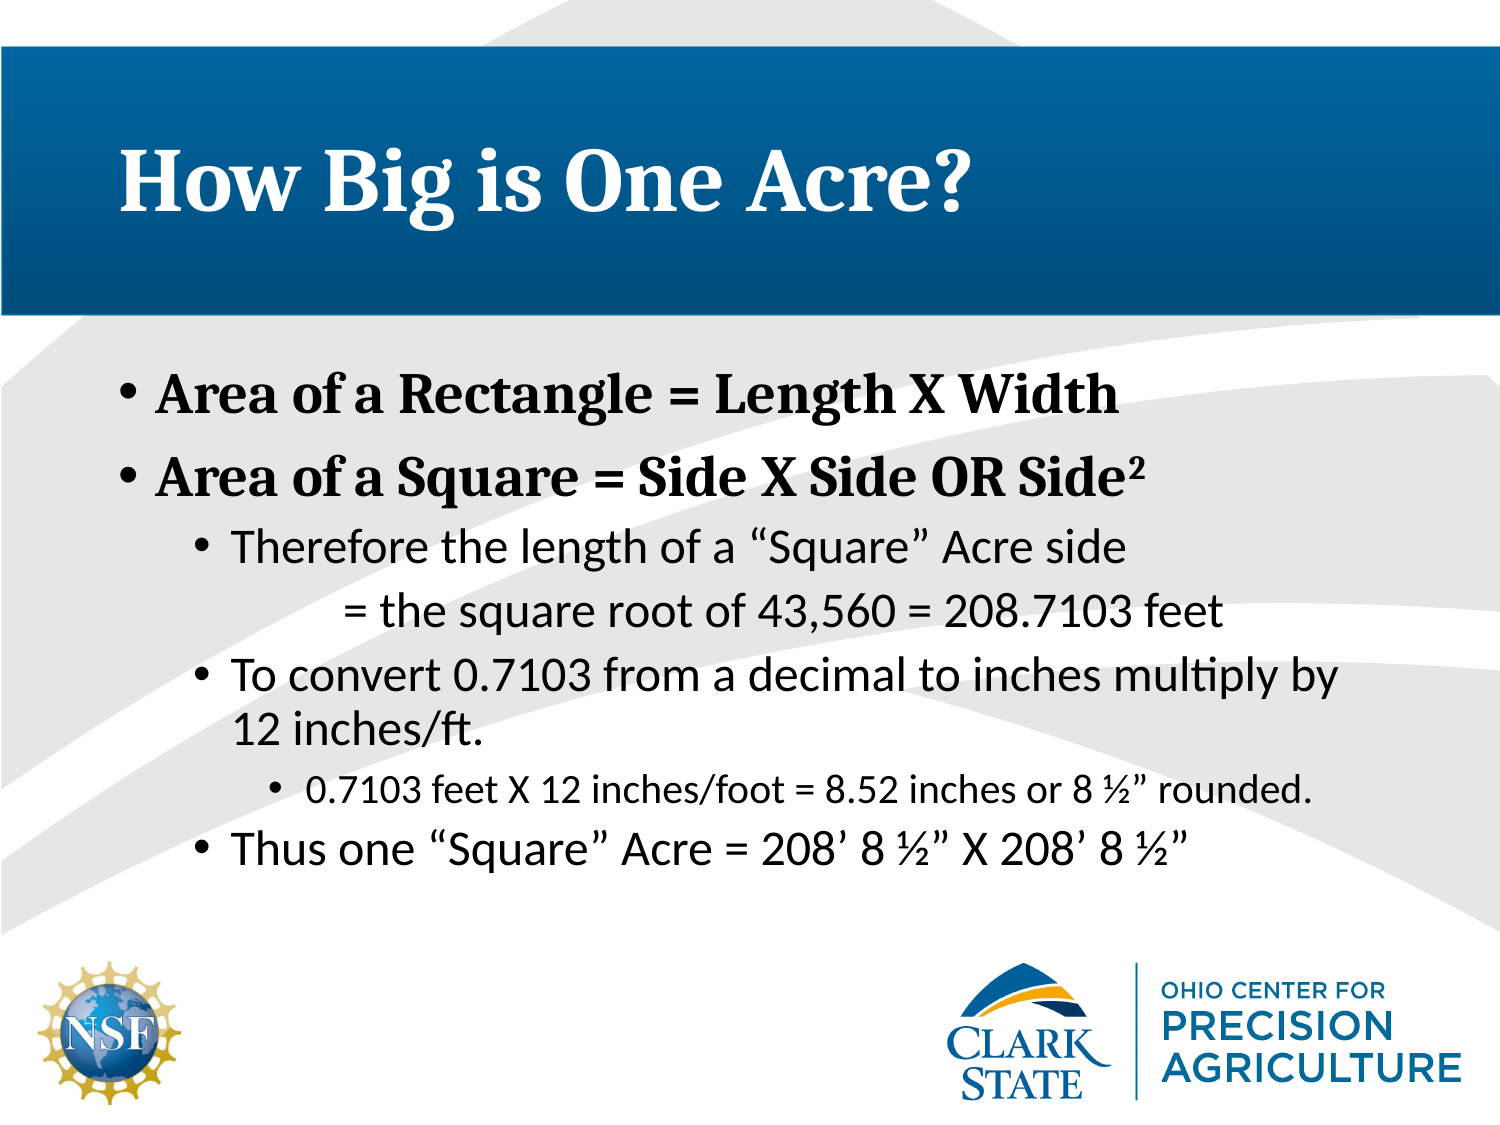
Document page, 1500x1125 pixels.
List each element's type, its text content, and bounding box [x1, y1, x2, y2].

picture [4, 49, 1500, 313]
title How Big is One Acre? [103, 50, 1397, 313]
picture [0, 0, 1500, 1125]
list Area of a Rectangle = Length X Width Area of a Square = Side X Side OR Side2 Therefore the length of a “Square” Acre side = the square root of 43,560 = 208.7103 feet To convert 0.7103 from a decimal to inches multiply by 12 inches/ft. 0.7103 feet X 12 inches/foot = 8.52 inches or 8 ½” rounded. Thus one “Square” Acre = 208’ 8 ½” X 208’ 8 ½” [103, 355, 1397, 897]
